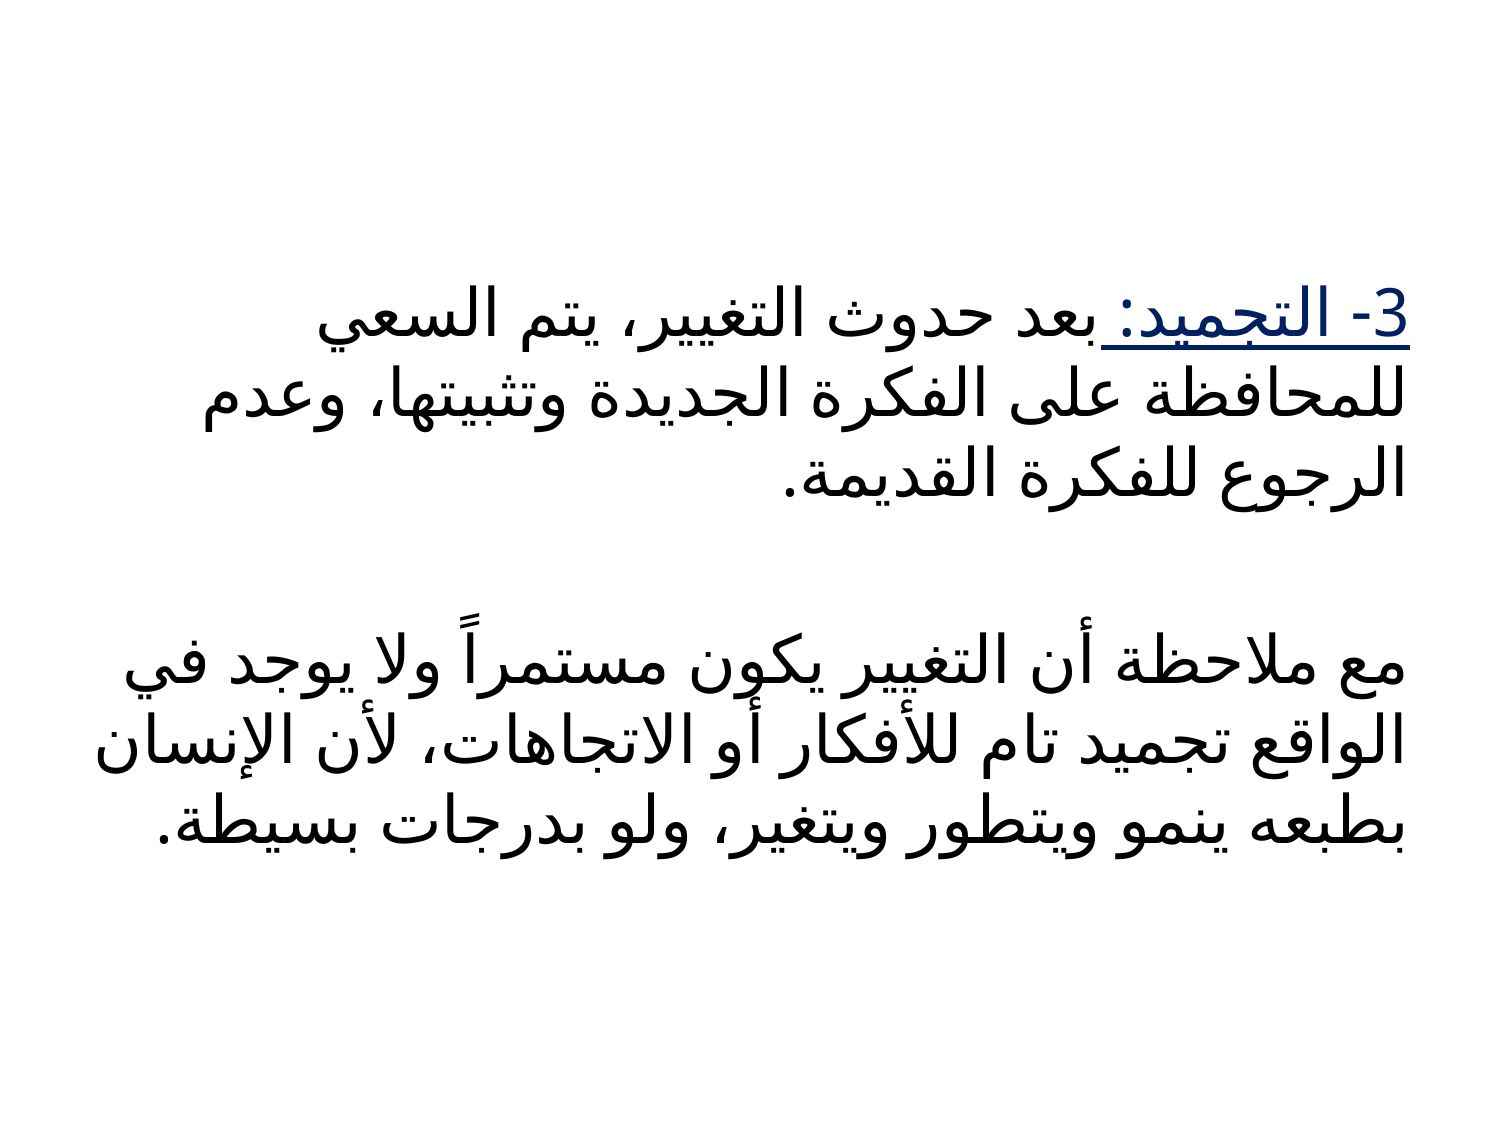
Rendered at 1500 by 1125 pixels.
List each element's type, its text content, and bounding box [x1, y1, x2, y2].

list 3- التجميد: بعد حدوث التغيير، يتم السعي للمحافظة على الفكرة الجديدة وتثبيتها، وعدم الرجوع للفكرة القديمة. مع ملاحظة أن التغيير يكون مستمراً ولا يوجد في الواقع تجميد تام للأفكار أو الاتجاهات، لأن الإنسان بطبعه ينمو ويتطور ويتغير، ولو بدرجات بسيطة. [75, 262, 1425, 1005]
